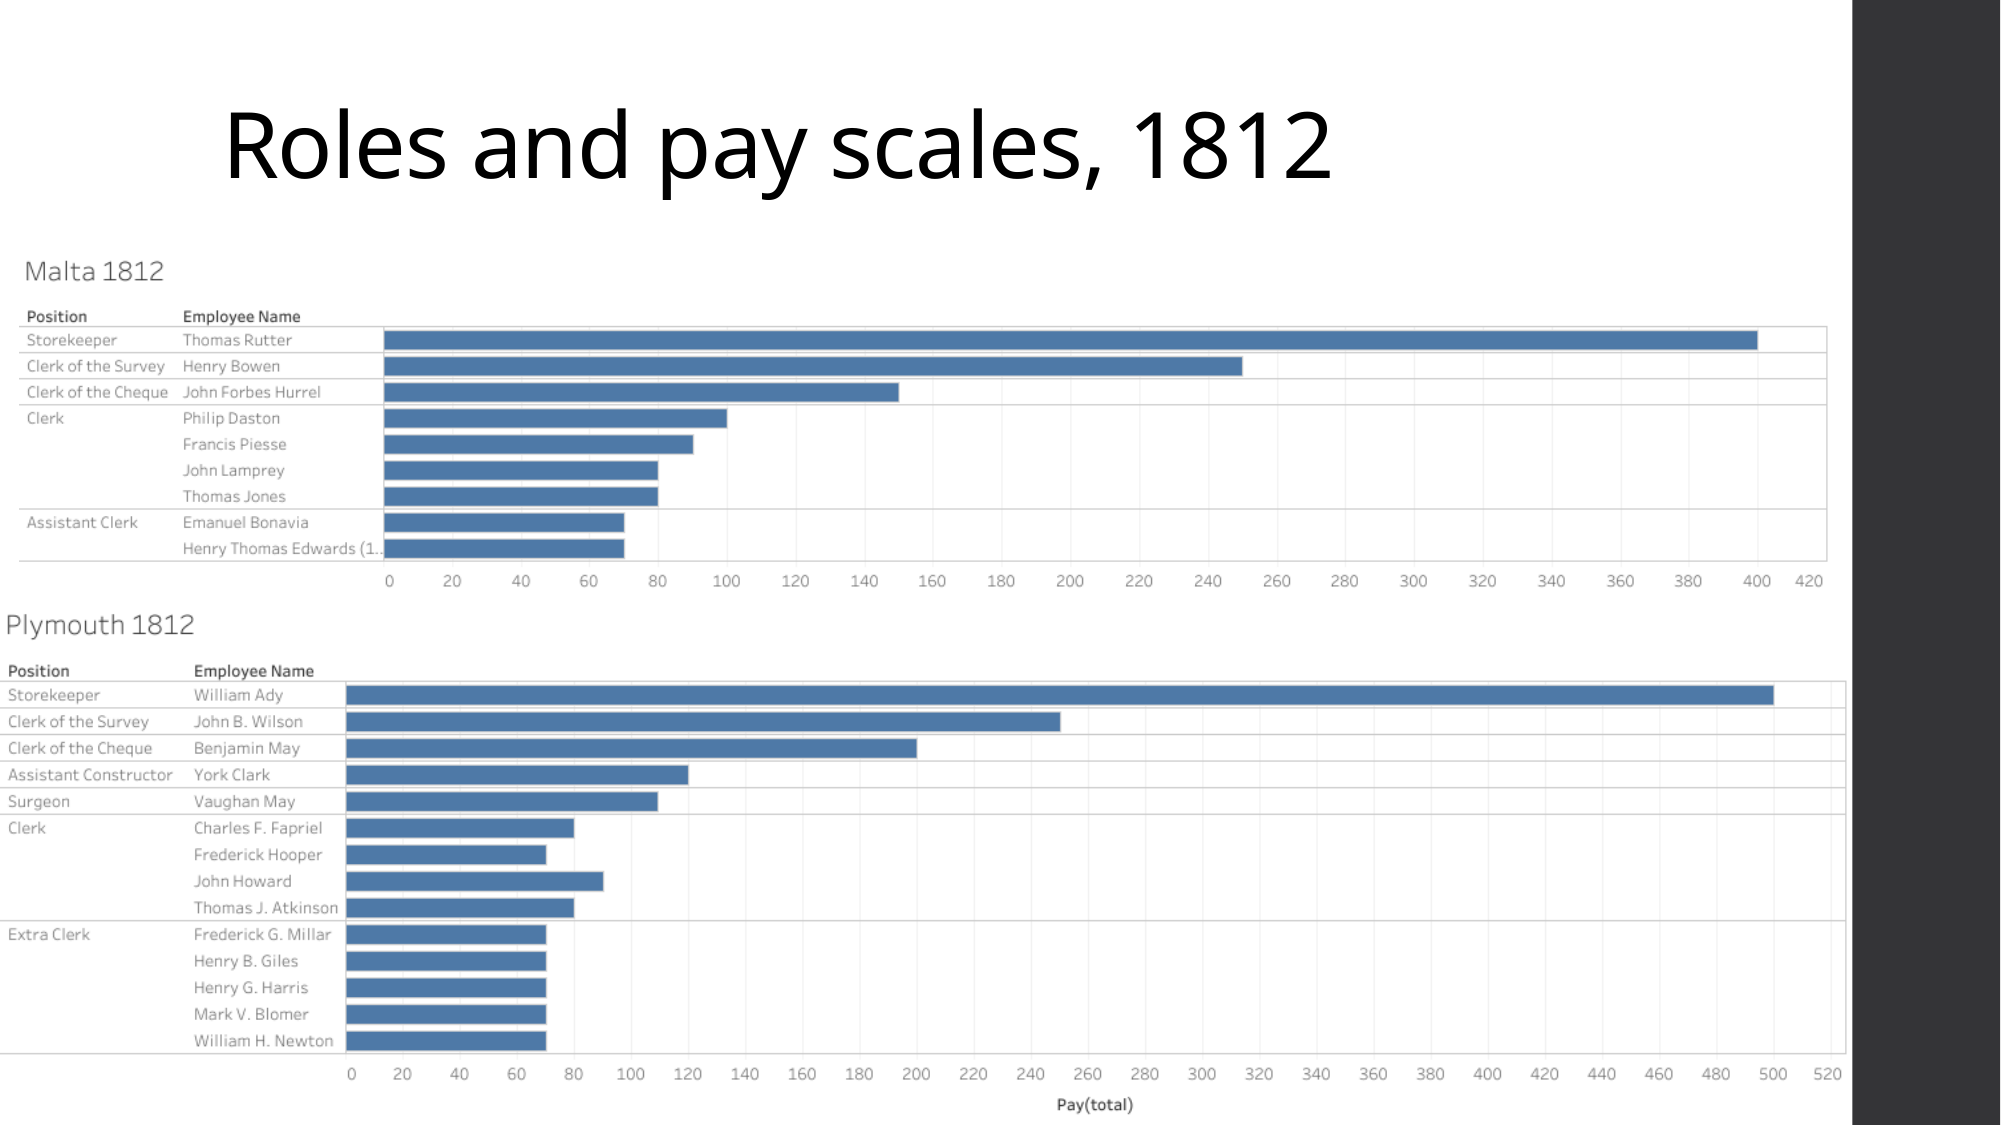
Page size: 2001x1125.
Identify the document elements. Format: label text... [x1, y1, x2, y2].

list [19, 244, 1829, 593]
title Roles and pay scales, 1812 [206, 60, 1797, 207]
picture [0, 597, 1848, 1125]
